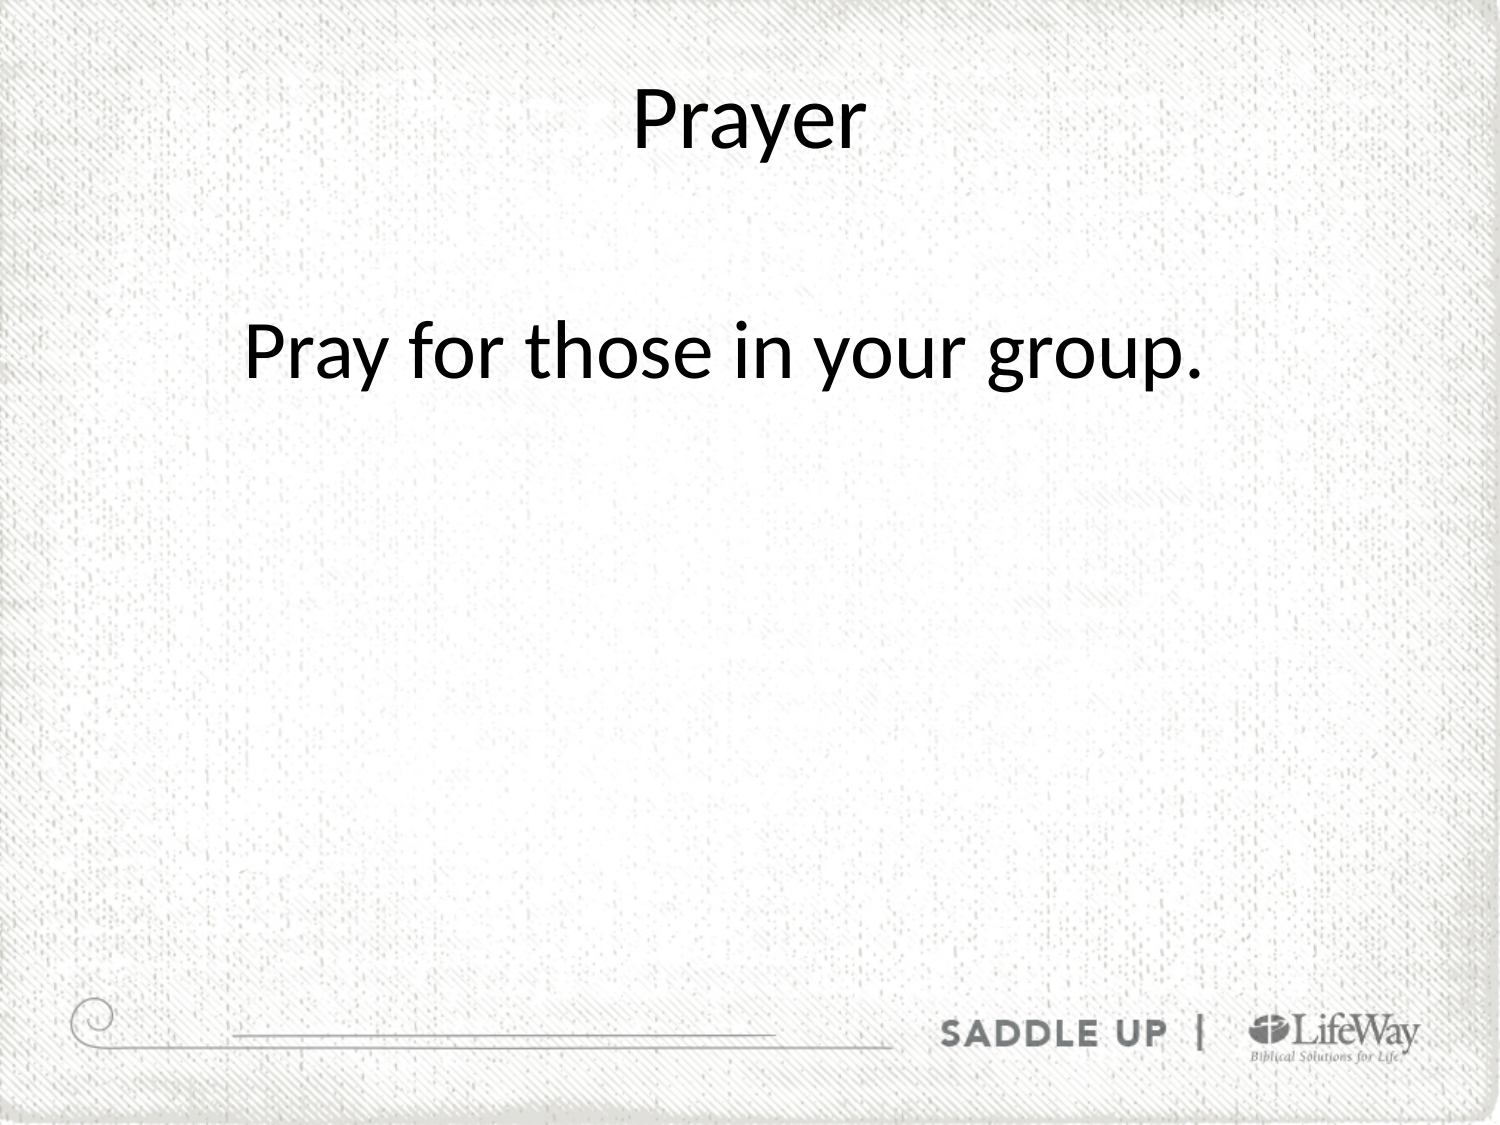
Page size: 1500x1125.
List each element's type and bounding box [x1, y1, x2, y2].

list [0, 0, 1500, 1125]
